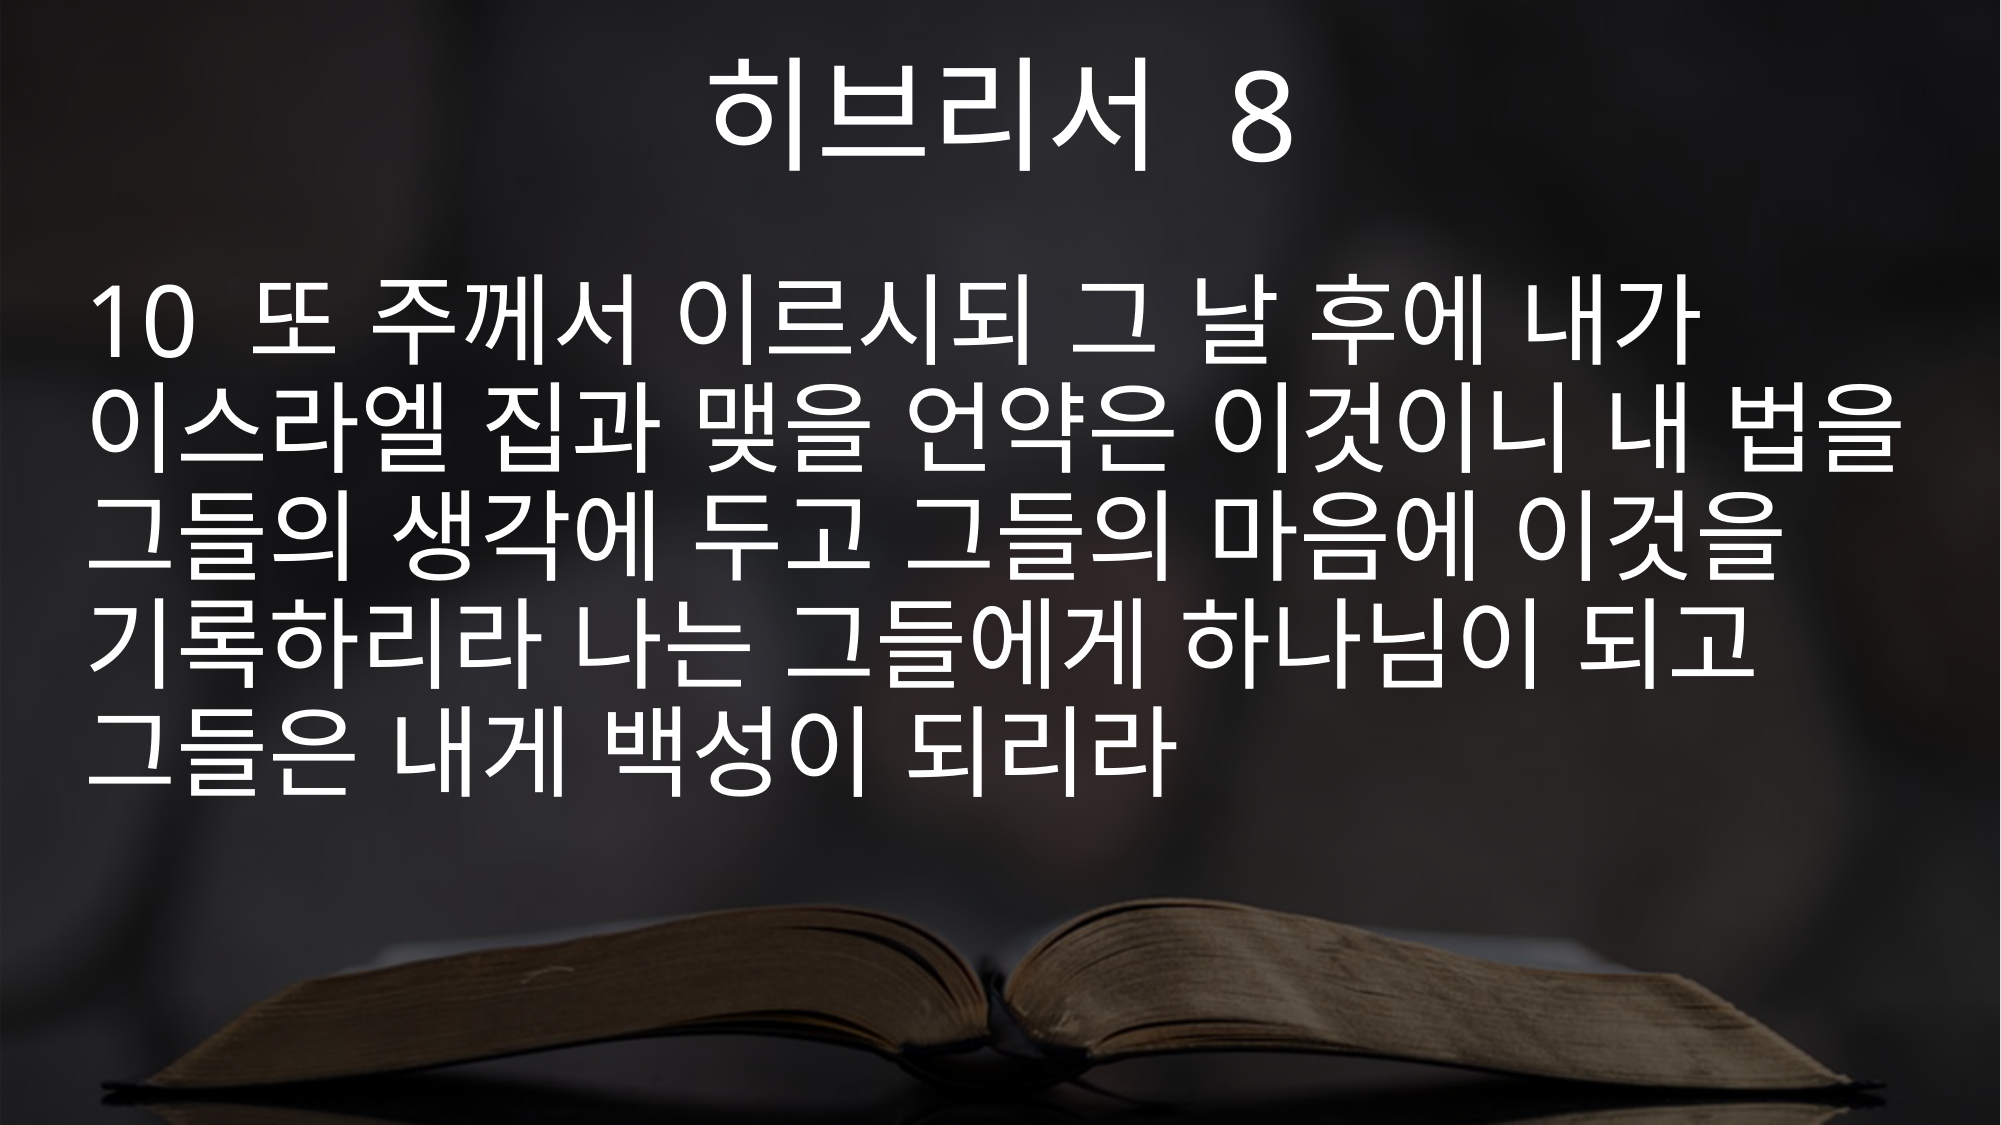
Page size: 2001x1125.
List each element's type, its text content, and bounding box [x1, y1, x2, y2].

list 10 또 주께서 이르시되 그 날 후에 내가 이스라엘 집과 맺을 언약은 이것이니 내 법을 그들의 생각에 두고 그들의 마음에 이것을 기록하리라 나는 그들에게 하나님이 되고 그들은 내게 백성이 되리라 [69, 263, 1953, 423]
footer 히브리서 8 [0, 32, 2000, 192]
picture [0, 0, 2001, 1125]
